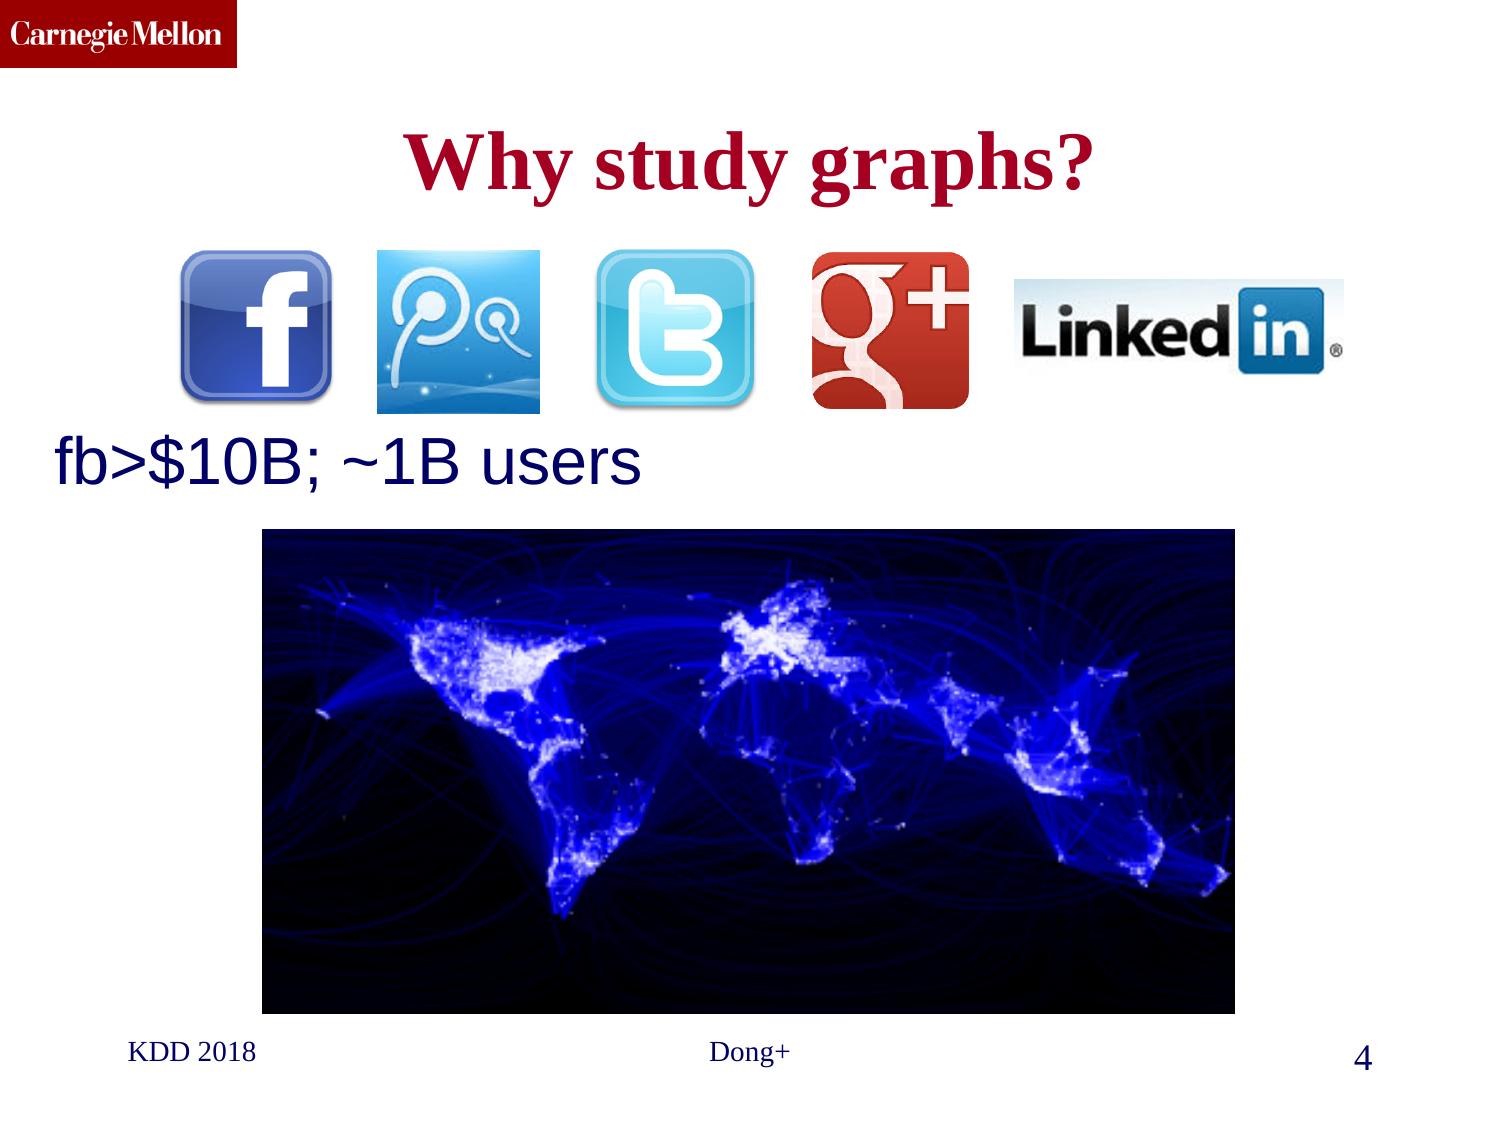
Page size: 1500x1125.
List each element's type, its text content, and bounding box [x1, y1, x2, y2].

picture [811, 251, 969, 409]
picture [262, 528, 1235, 1015]
picture [376, 250, 540, 414]
slide_number 4 [1074, 1024, 1388, 1101]
picture [0, 0, 237, 68]
title Why study graphs? [112, 99, 1388, 213]
picture [174, 246, 339, 411]
picture [589, 244, 761, 417]
slide_number KDD 2018 [112, 1024, 426, 1101]
picture [1014, 279, 1344, 381]
footer Dong+ [512, 1024, 988, 1101]
text_box fb>$10B; ~1B users [39, 410, 834, 506]
